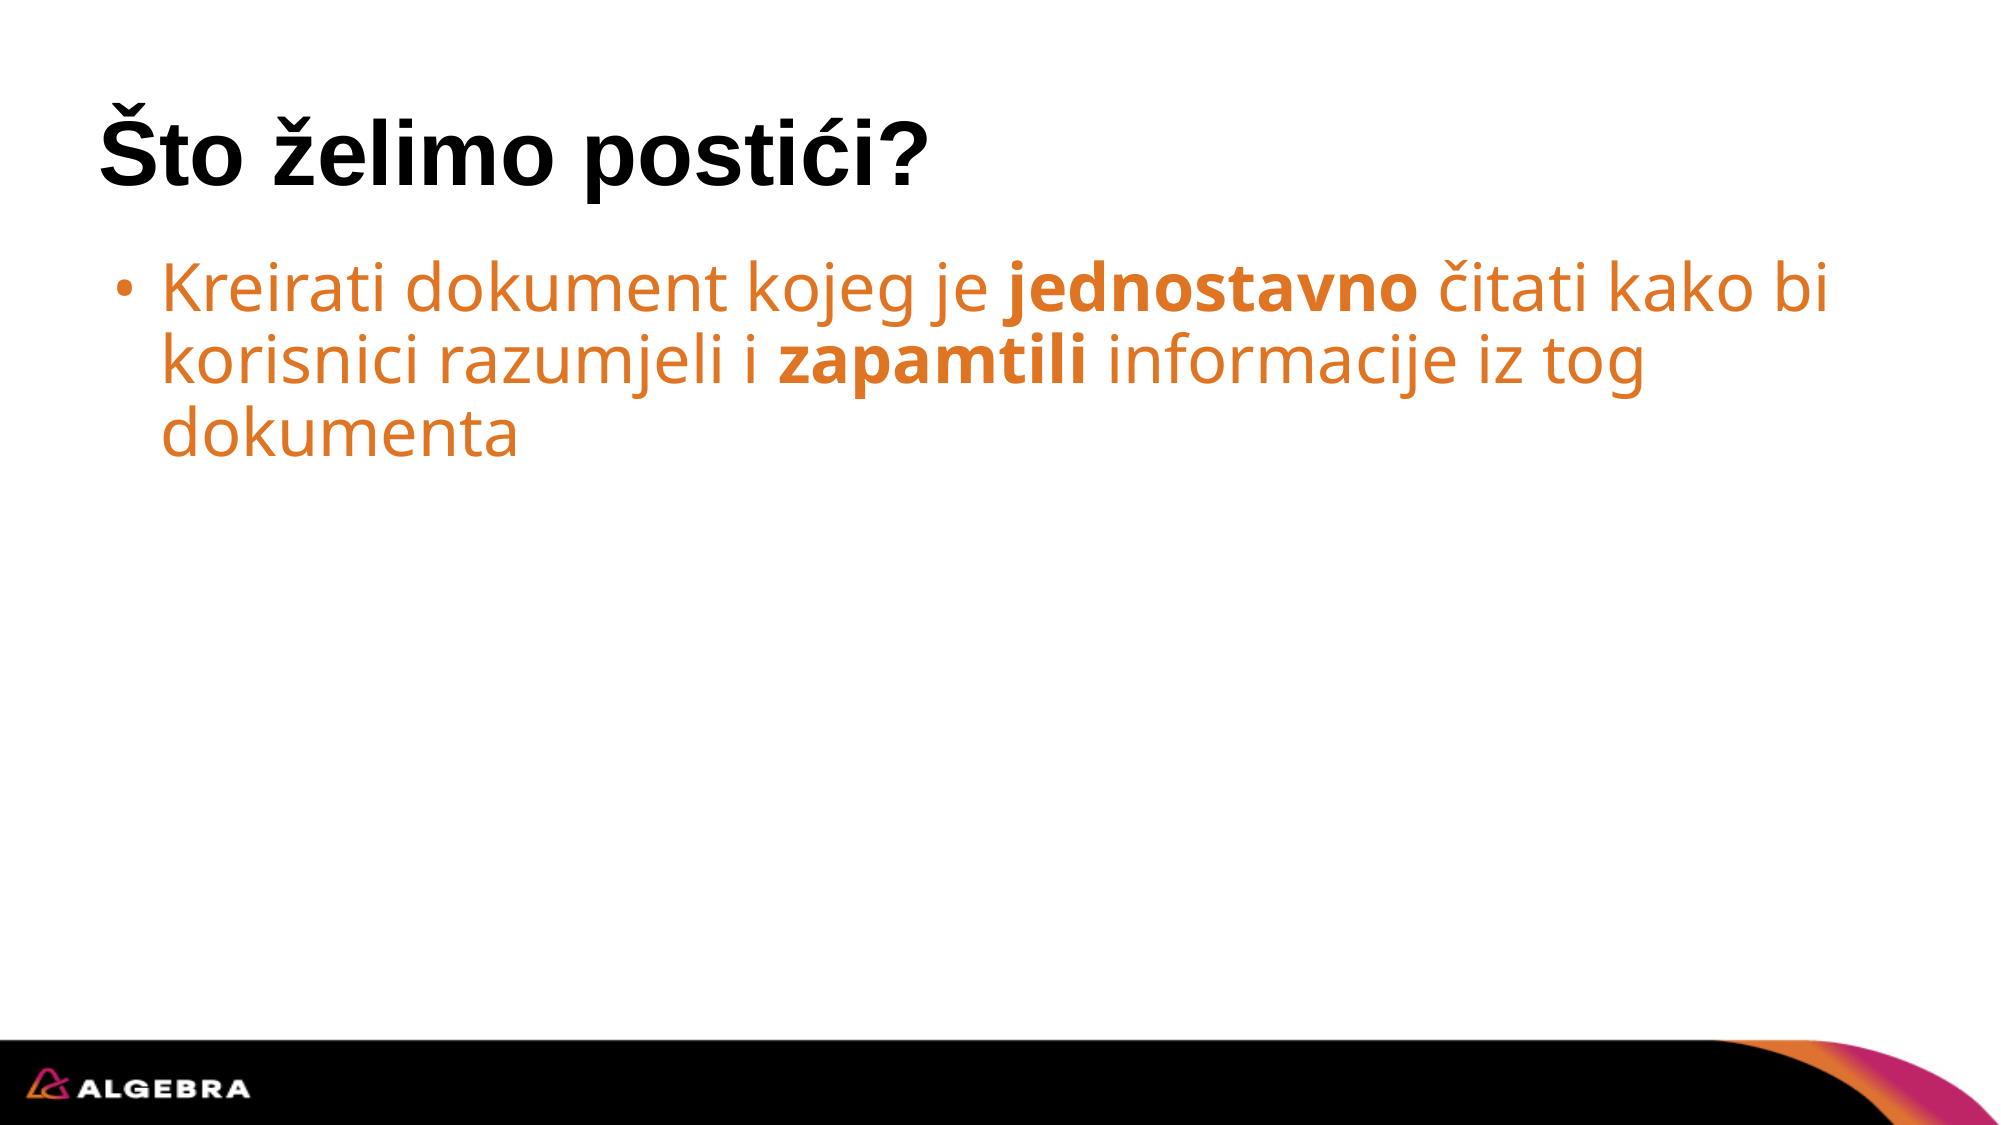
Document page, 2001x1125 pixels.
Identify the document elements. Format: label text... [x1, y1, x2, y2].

title Što želimo postići? [98, 81, 1910, 213]
picture [0, 0, 2001, 1125]
list Kreirati dokument kojeg je jednostavno čitati kako bi korisnici razumjeli i zapamtili informacije iz tog dokumenta [98, 246, 1908, 991]
